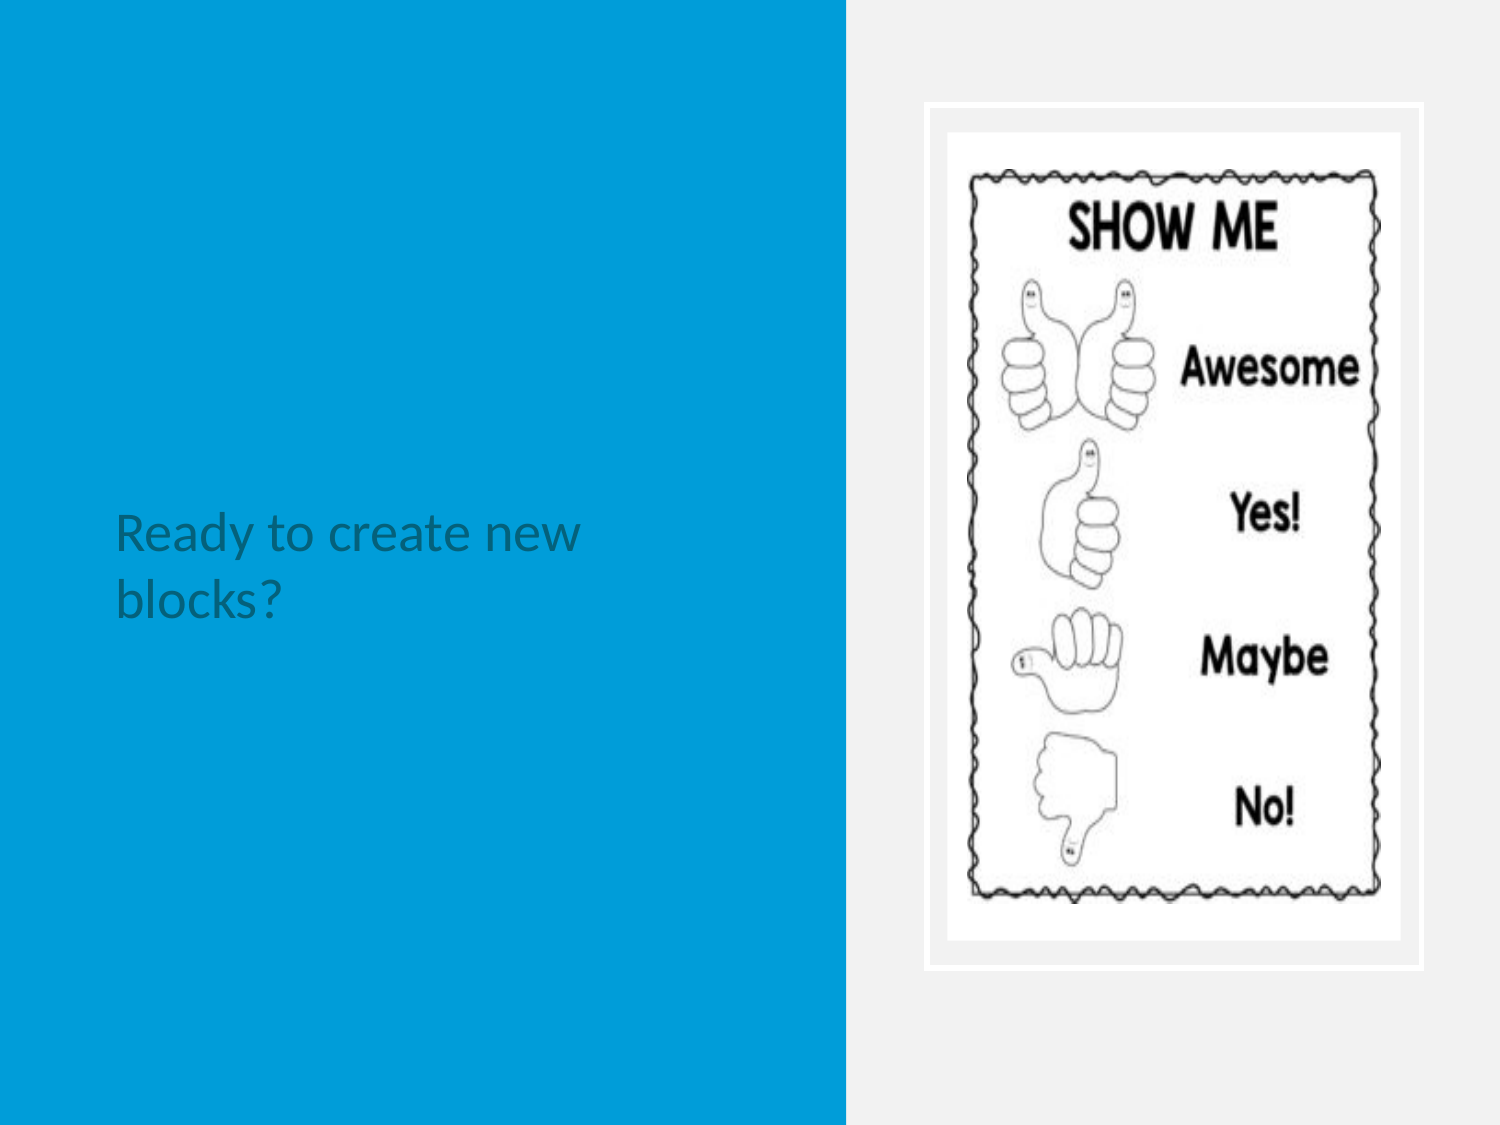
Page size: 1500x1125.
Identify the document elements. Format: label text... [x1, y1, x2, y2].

text_box [925, 103, 1423, 970]
text_box [848, 0, 1500, 1125]
text_box [945, 130, 1403, 943]
title Ready to create new blocks? [85, 464, 736, 660]
picture [967, 169, 1381, 904]
text_box [0, 0, 848, 1125]
